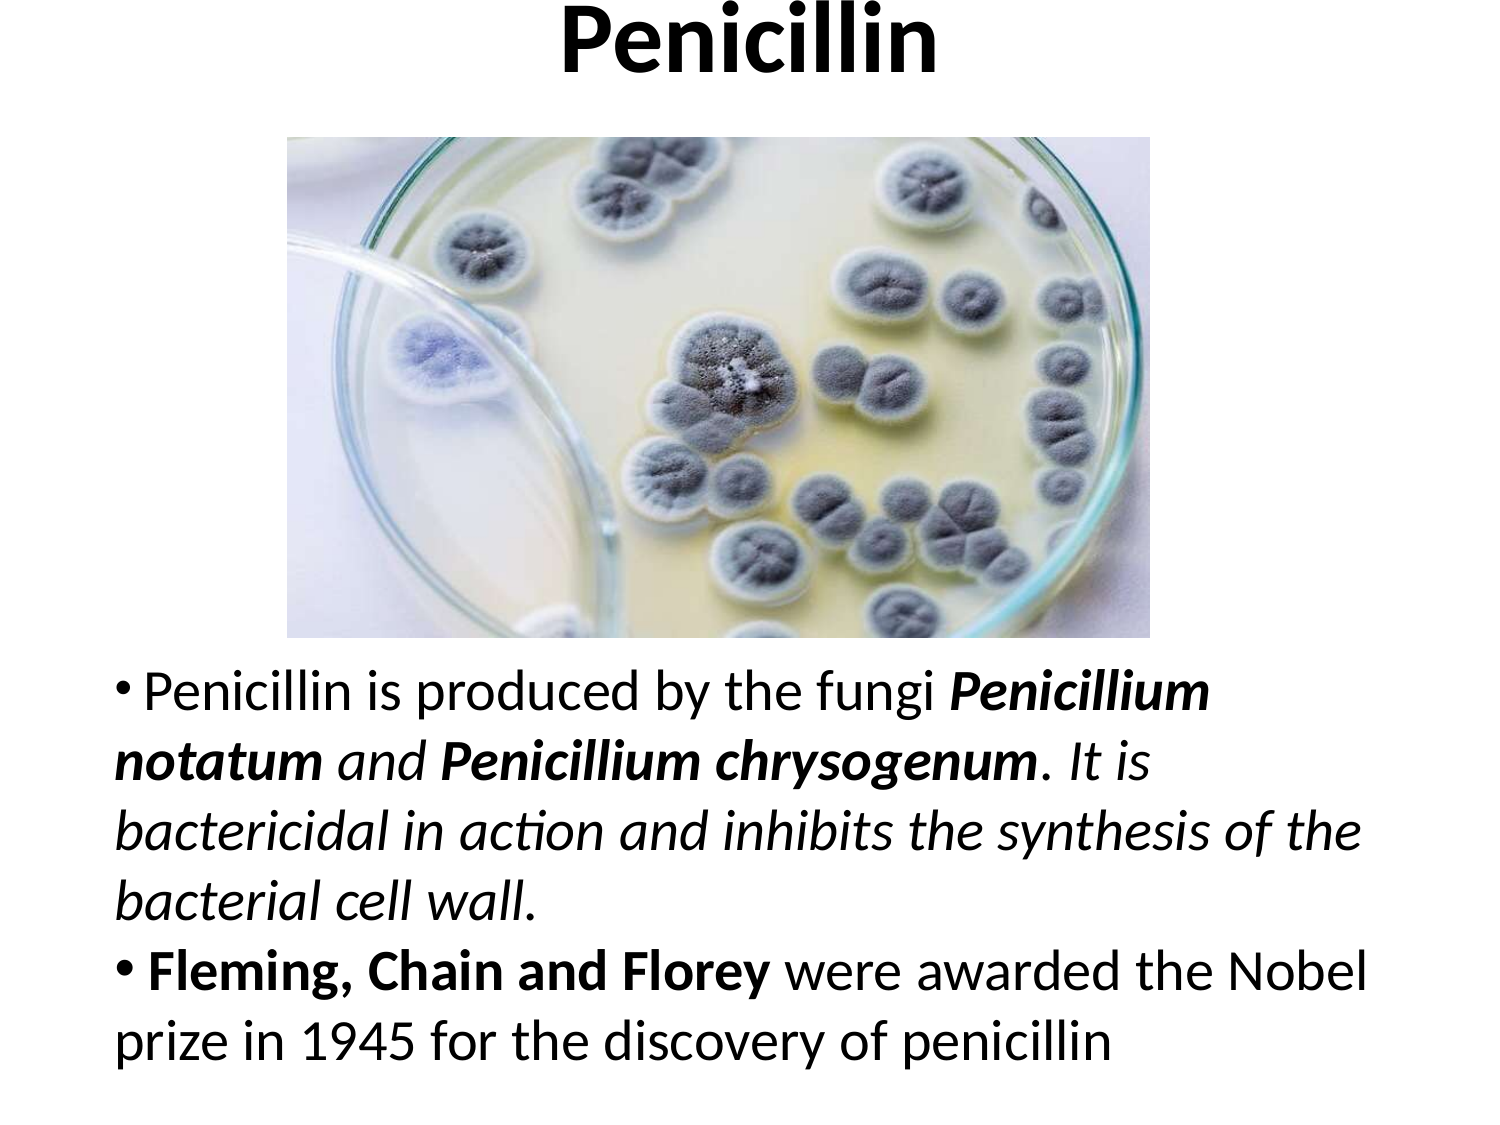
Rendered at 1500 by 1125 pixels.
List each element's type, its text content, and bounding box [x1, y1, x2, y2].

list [287, 137, 1151, 638]
title Penicillin [75, 0, 1425, 125]
text_box Penicillin is produced by the fungi Penicillium notatum and Penicillium chrysogenum. It is bactericidal in action and inhibits the synthesis of the bacterial cell wall. Fleming, Chain and Florey were awarded the Nobel prize in 1945 for the discovery of penicillin [99, 599, 1438, 1080]
